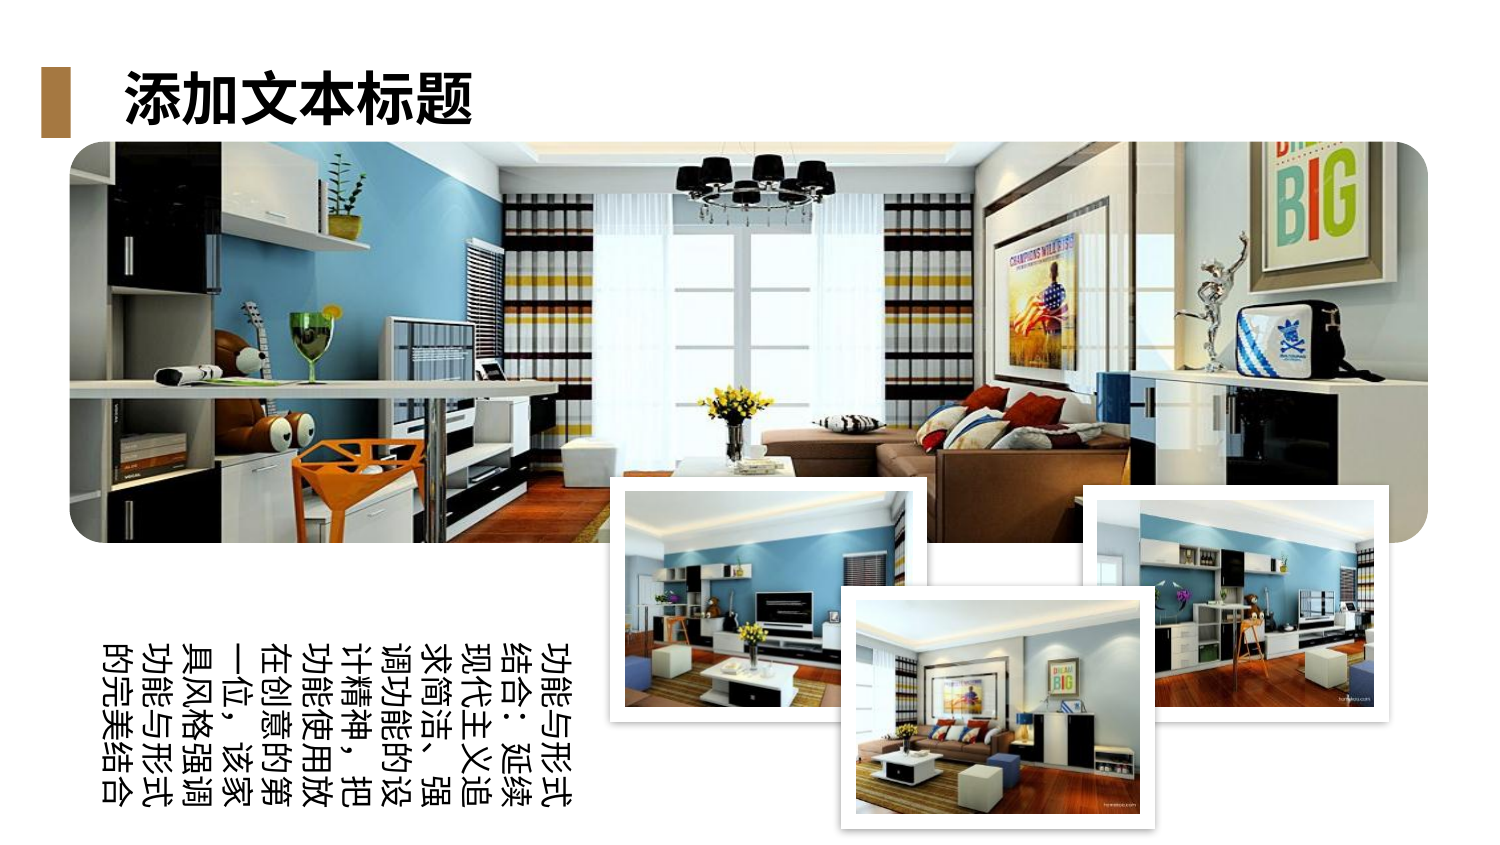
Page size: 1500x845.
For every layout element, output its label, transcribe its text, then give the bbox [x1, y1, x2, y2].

text_box 功能与形式结合：延续现代主义追求简洁、强调功能的设计精神，把功能使用放在创意的第一位，该家具风格强调功能与形式的完美结合 [70, 627, 586, 841]
picture [69, 141, 1428, 814]
text_box 添加文本标题 [108, 54, 633, 140]
